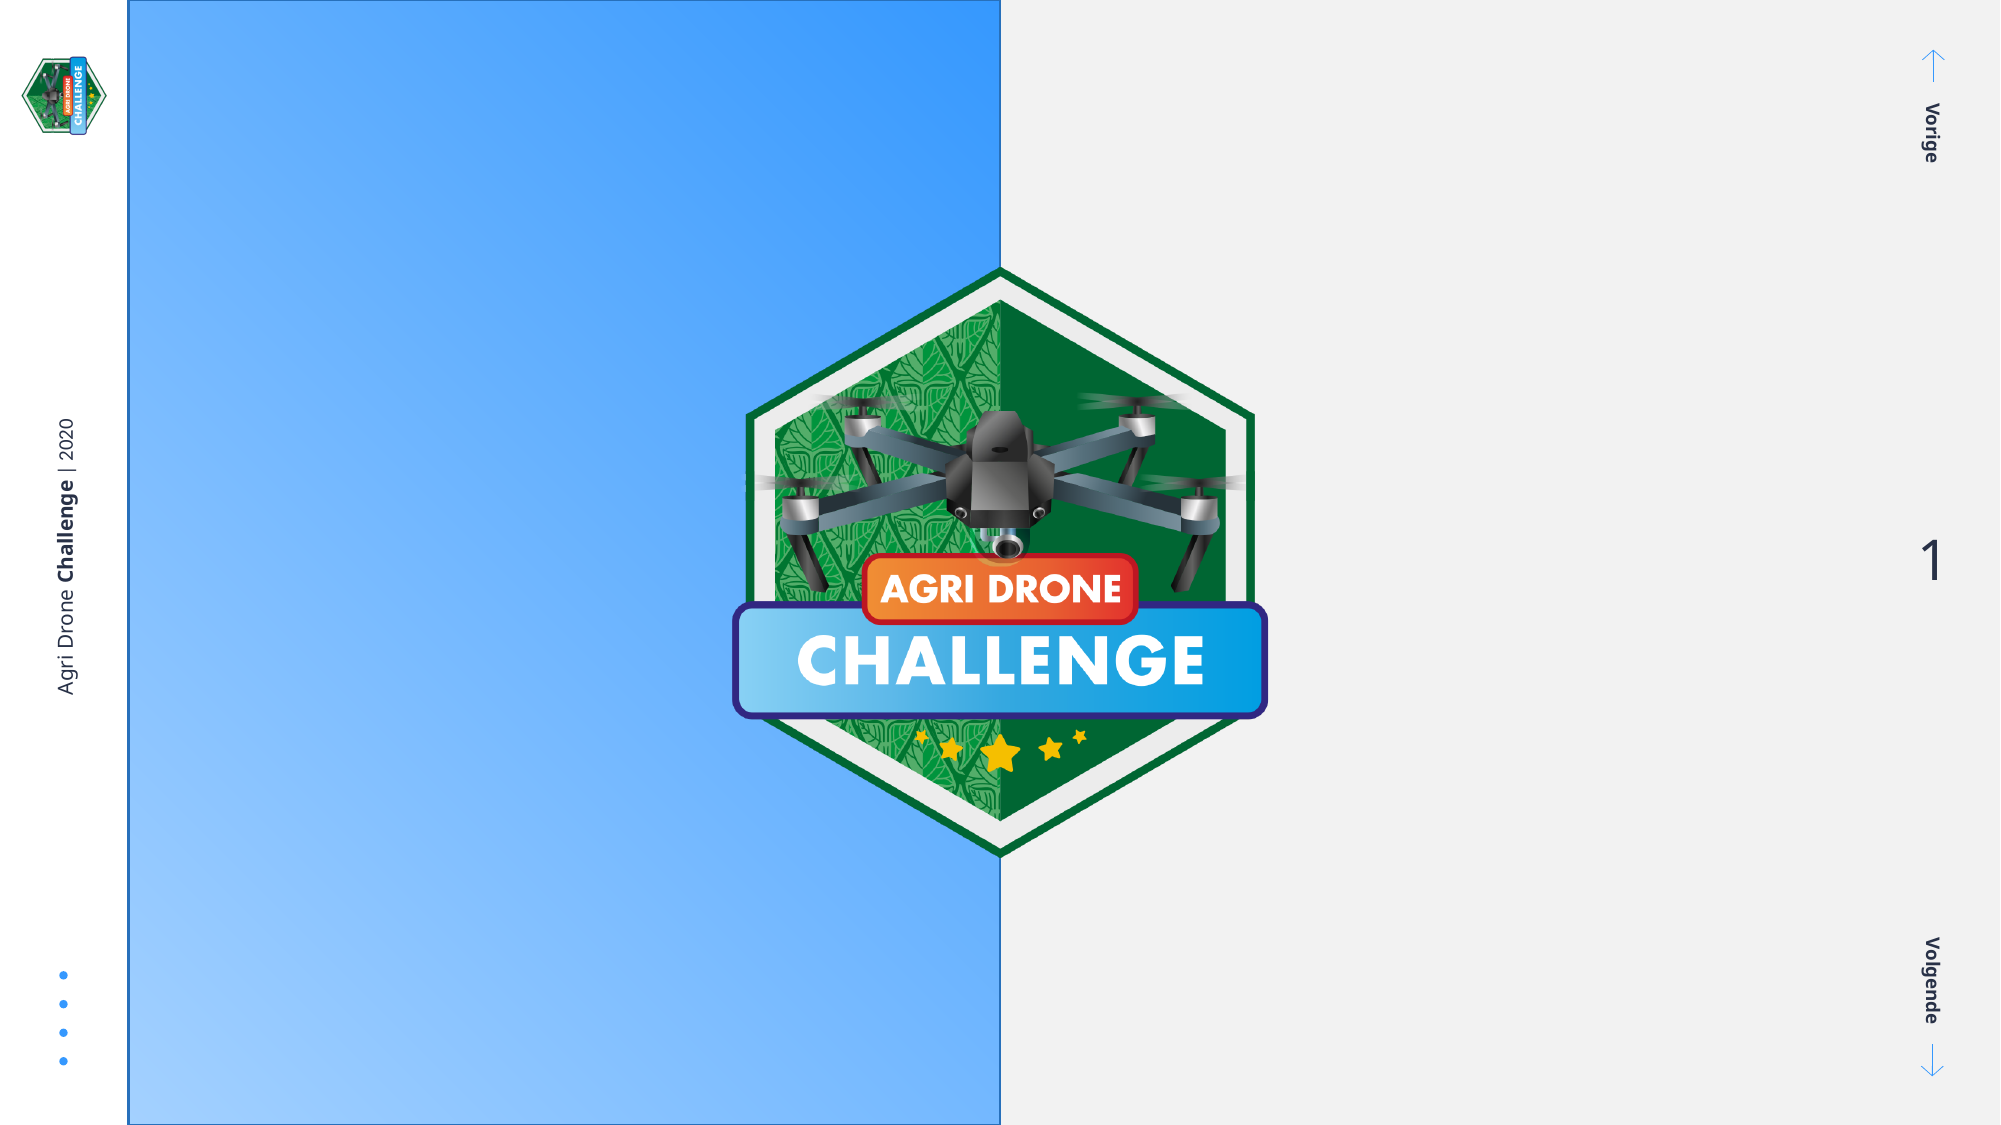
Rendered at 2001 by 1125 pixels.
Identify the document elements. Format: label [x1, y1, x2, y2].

picture [681, 243, 1319, 882]
text_box [127, 0, 1001, 1125]
picture [19, 50, 110, 142]
